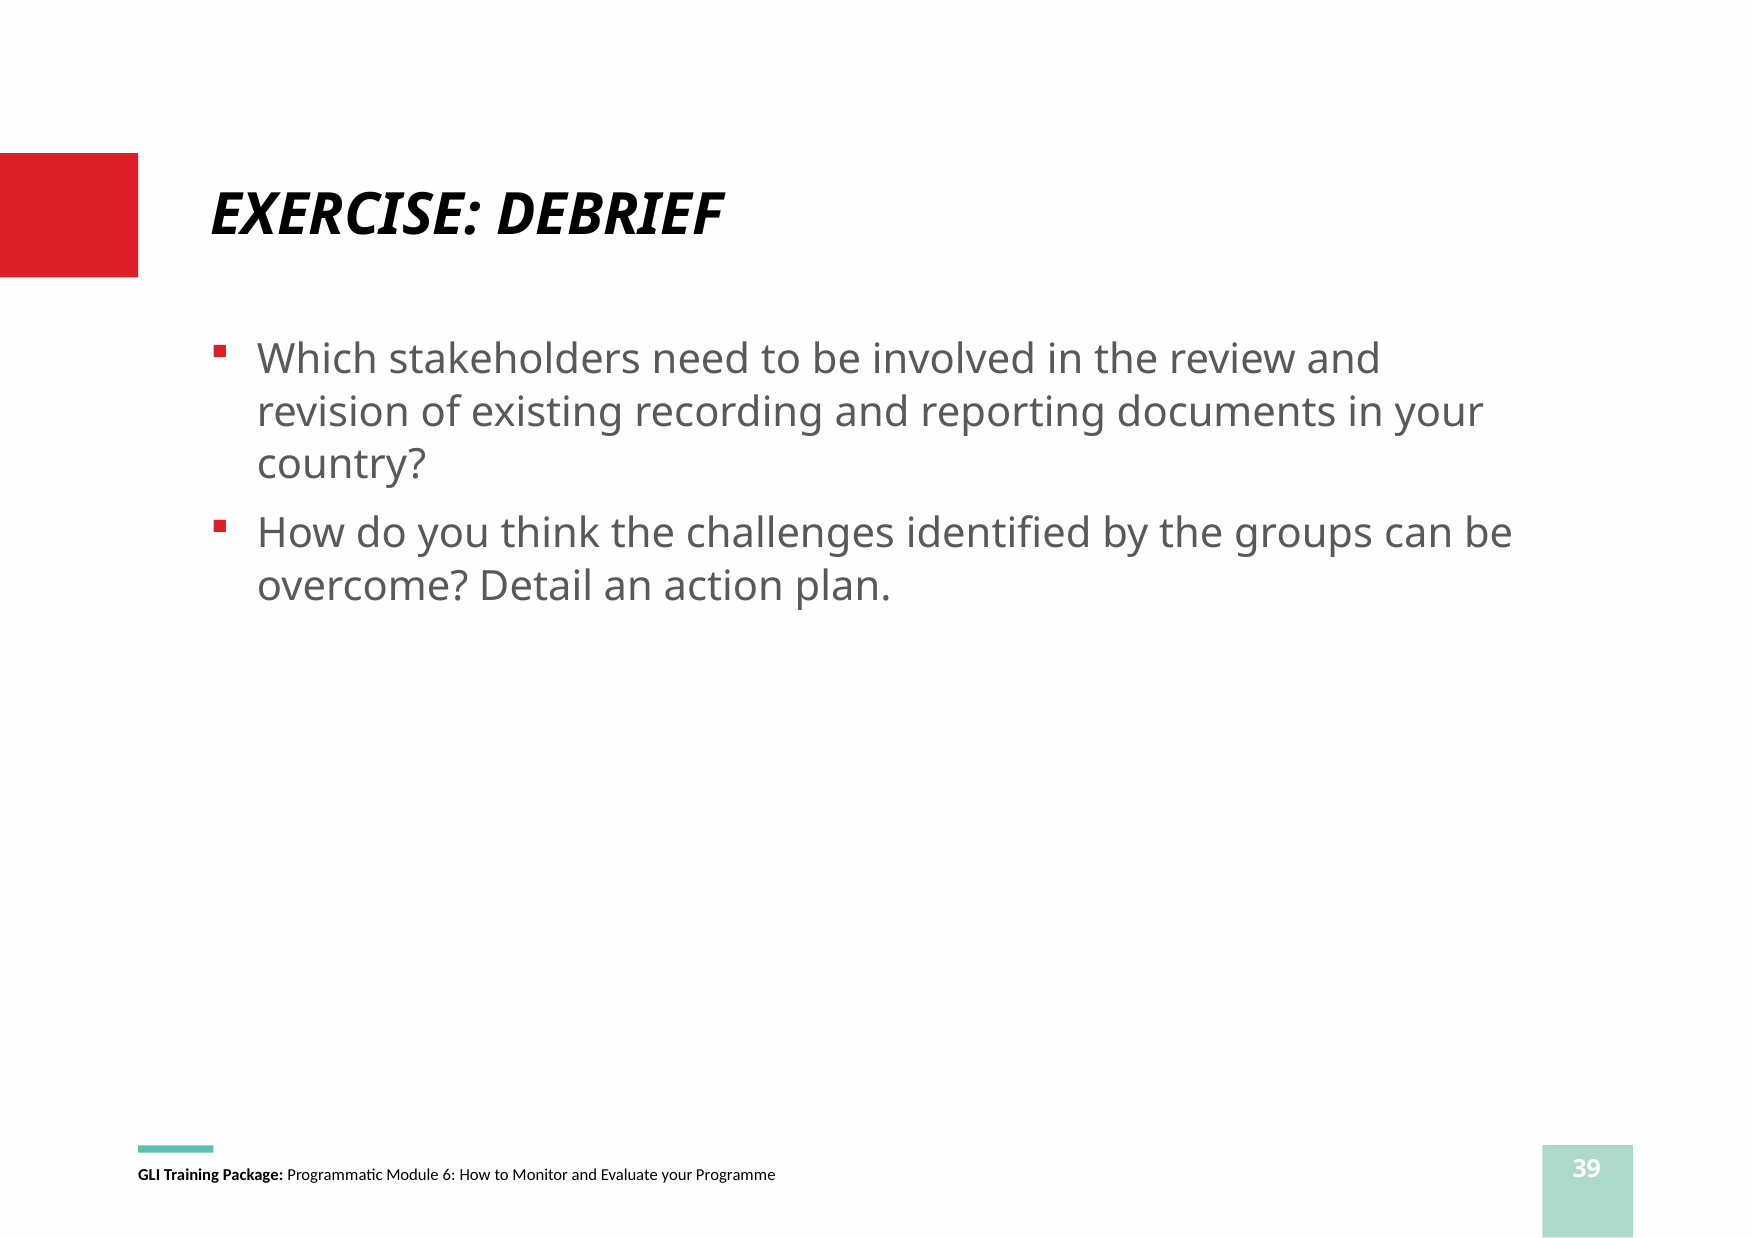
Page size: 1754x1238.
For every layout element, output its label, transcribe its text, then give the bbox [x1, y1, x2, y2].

title EXERCISE: DEBRIEF [210, 153, 1543, 278]
list Which stakeholders need to be involved in the review and revision of existing recording and reporting documents in your country? How do you think the challenges identified by the groups can be overcome? Detail an action plan. [210, 329, 1543, 1085]
